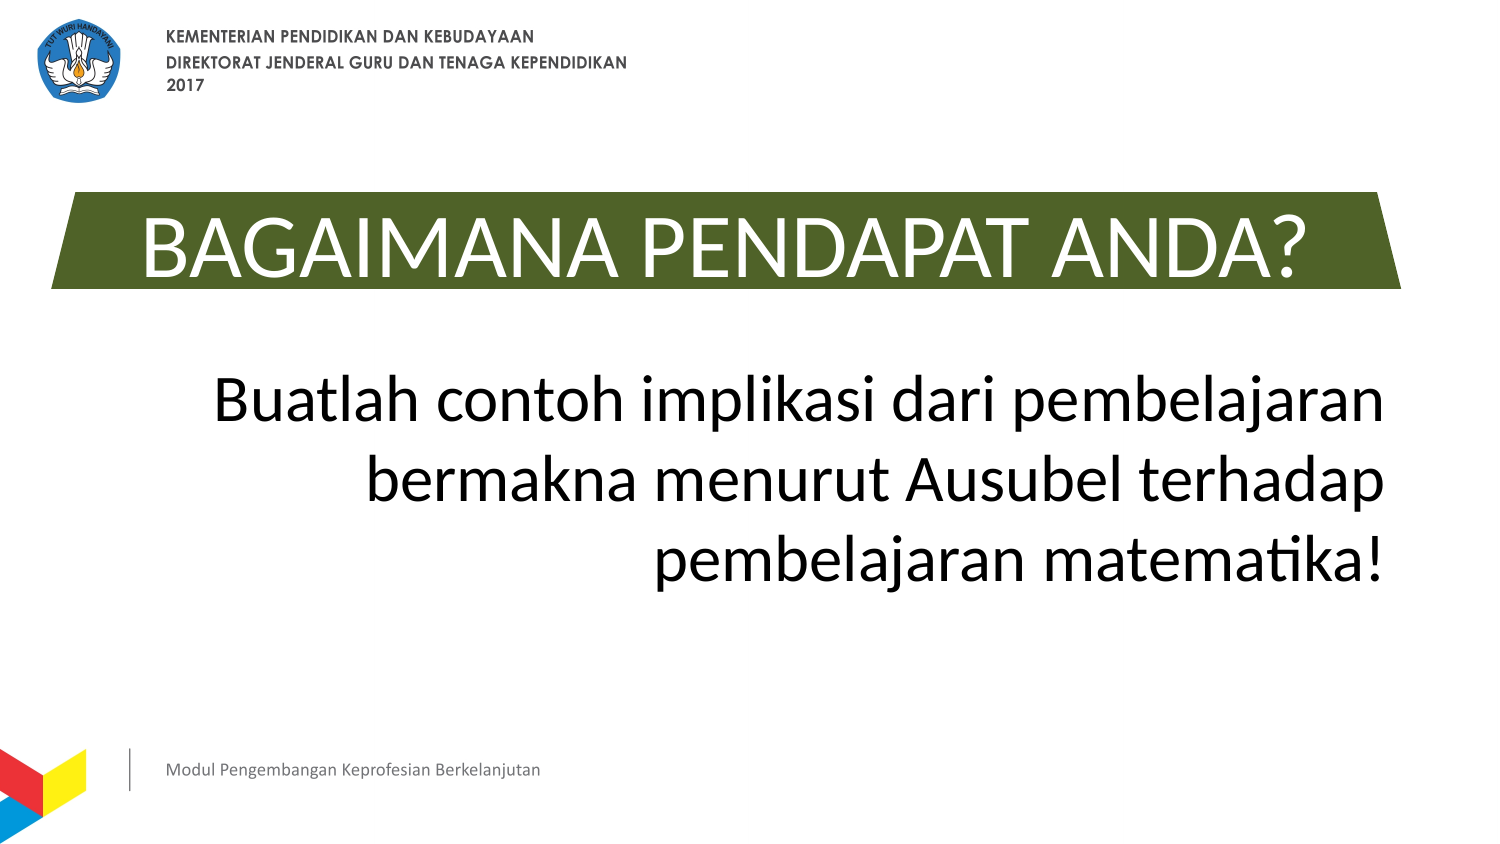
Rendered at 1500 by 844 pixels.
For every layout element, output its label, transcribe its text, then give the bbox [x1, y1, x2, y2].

text_box BAGAIMANA PENDAPAT ANDA? [49, 189, 1404, 291]
picture [0, 0, 1498, 844]
text_box Buatlah contoh implikasi dari pembelajaran bermakna menurut Ausubel terhadap pembelajaran matematika! [51, 347, 1402, 644]
